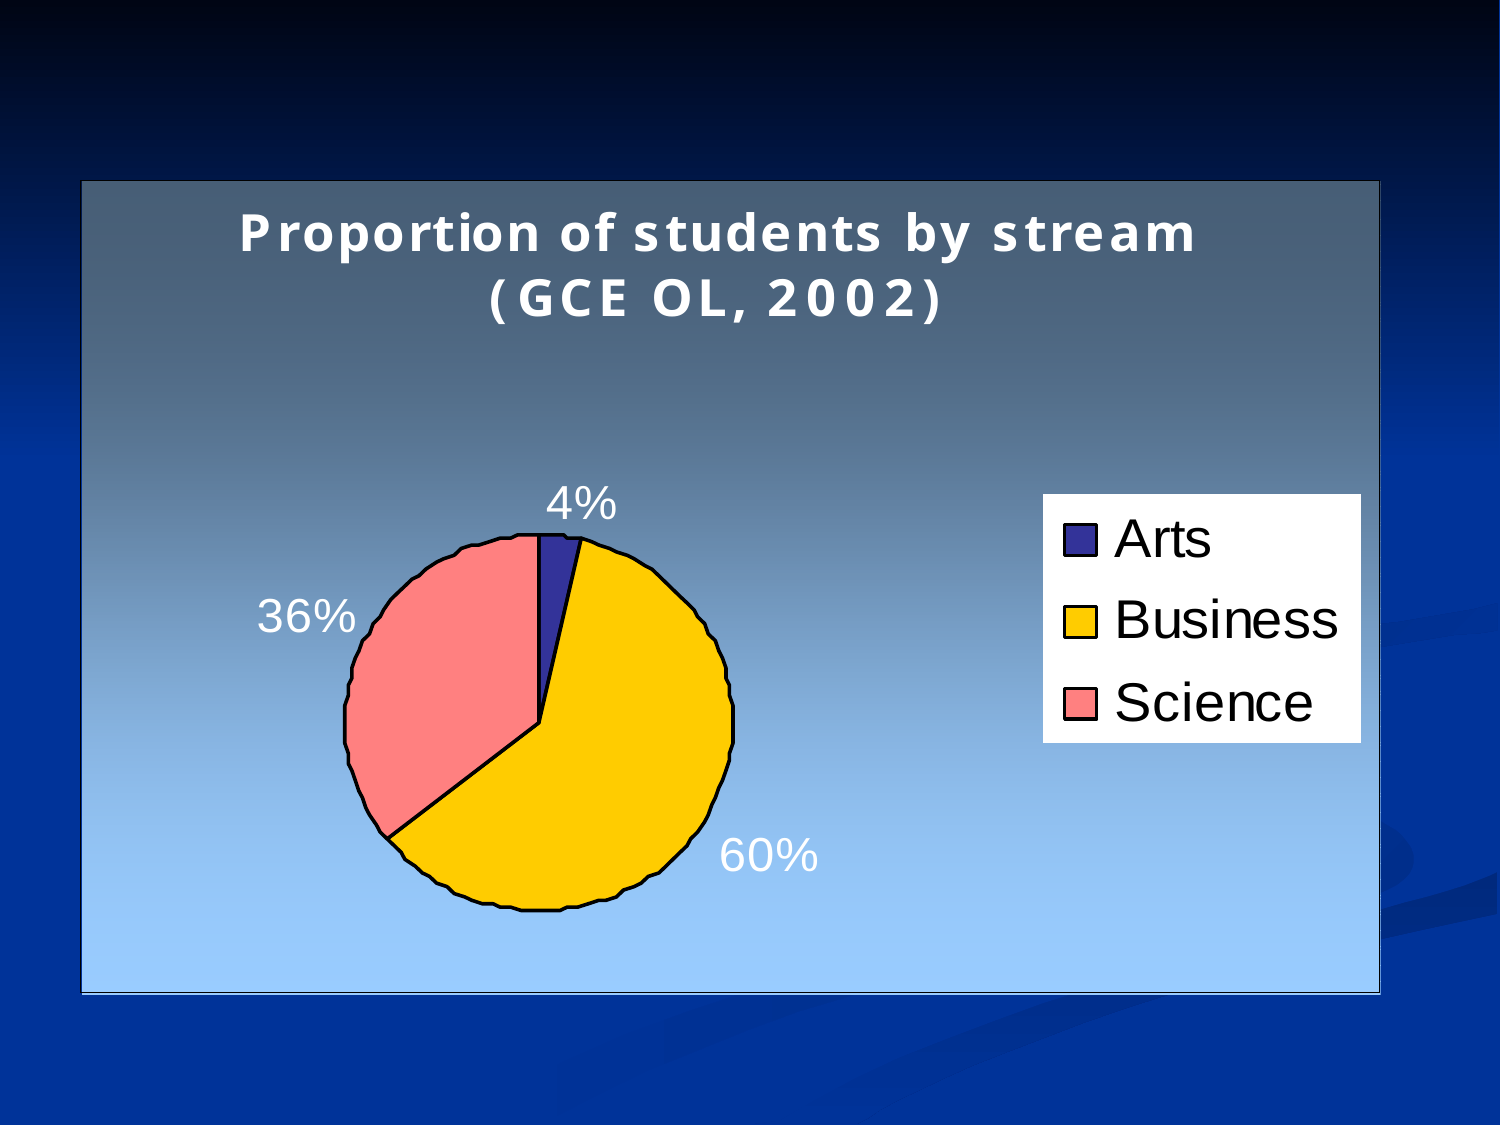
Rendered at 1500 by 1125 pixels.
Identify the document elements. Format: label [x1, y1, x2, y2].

list [62, 162, 1401, 1010]
